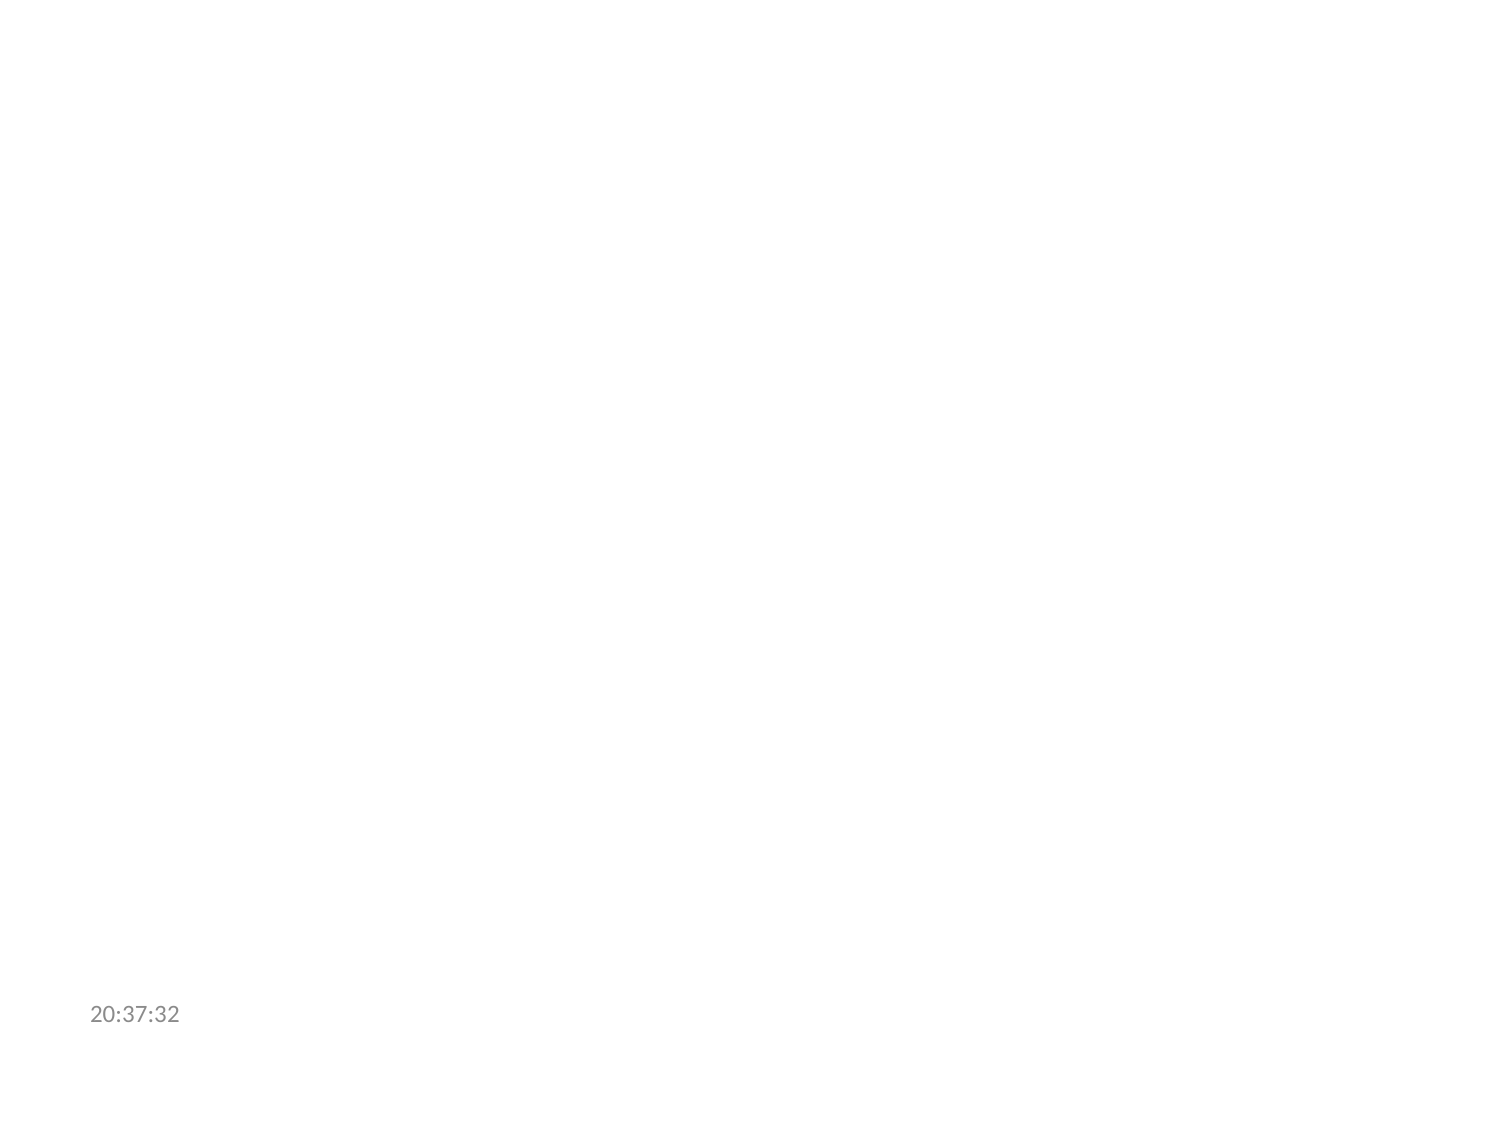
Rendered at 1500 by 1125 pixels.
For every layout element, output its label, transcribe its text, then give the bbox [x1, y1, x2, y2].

text_box 15:35:09 [75, 982, 425, 1043]
